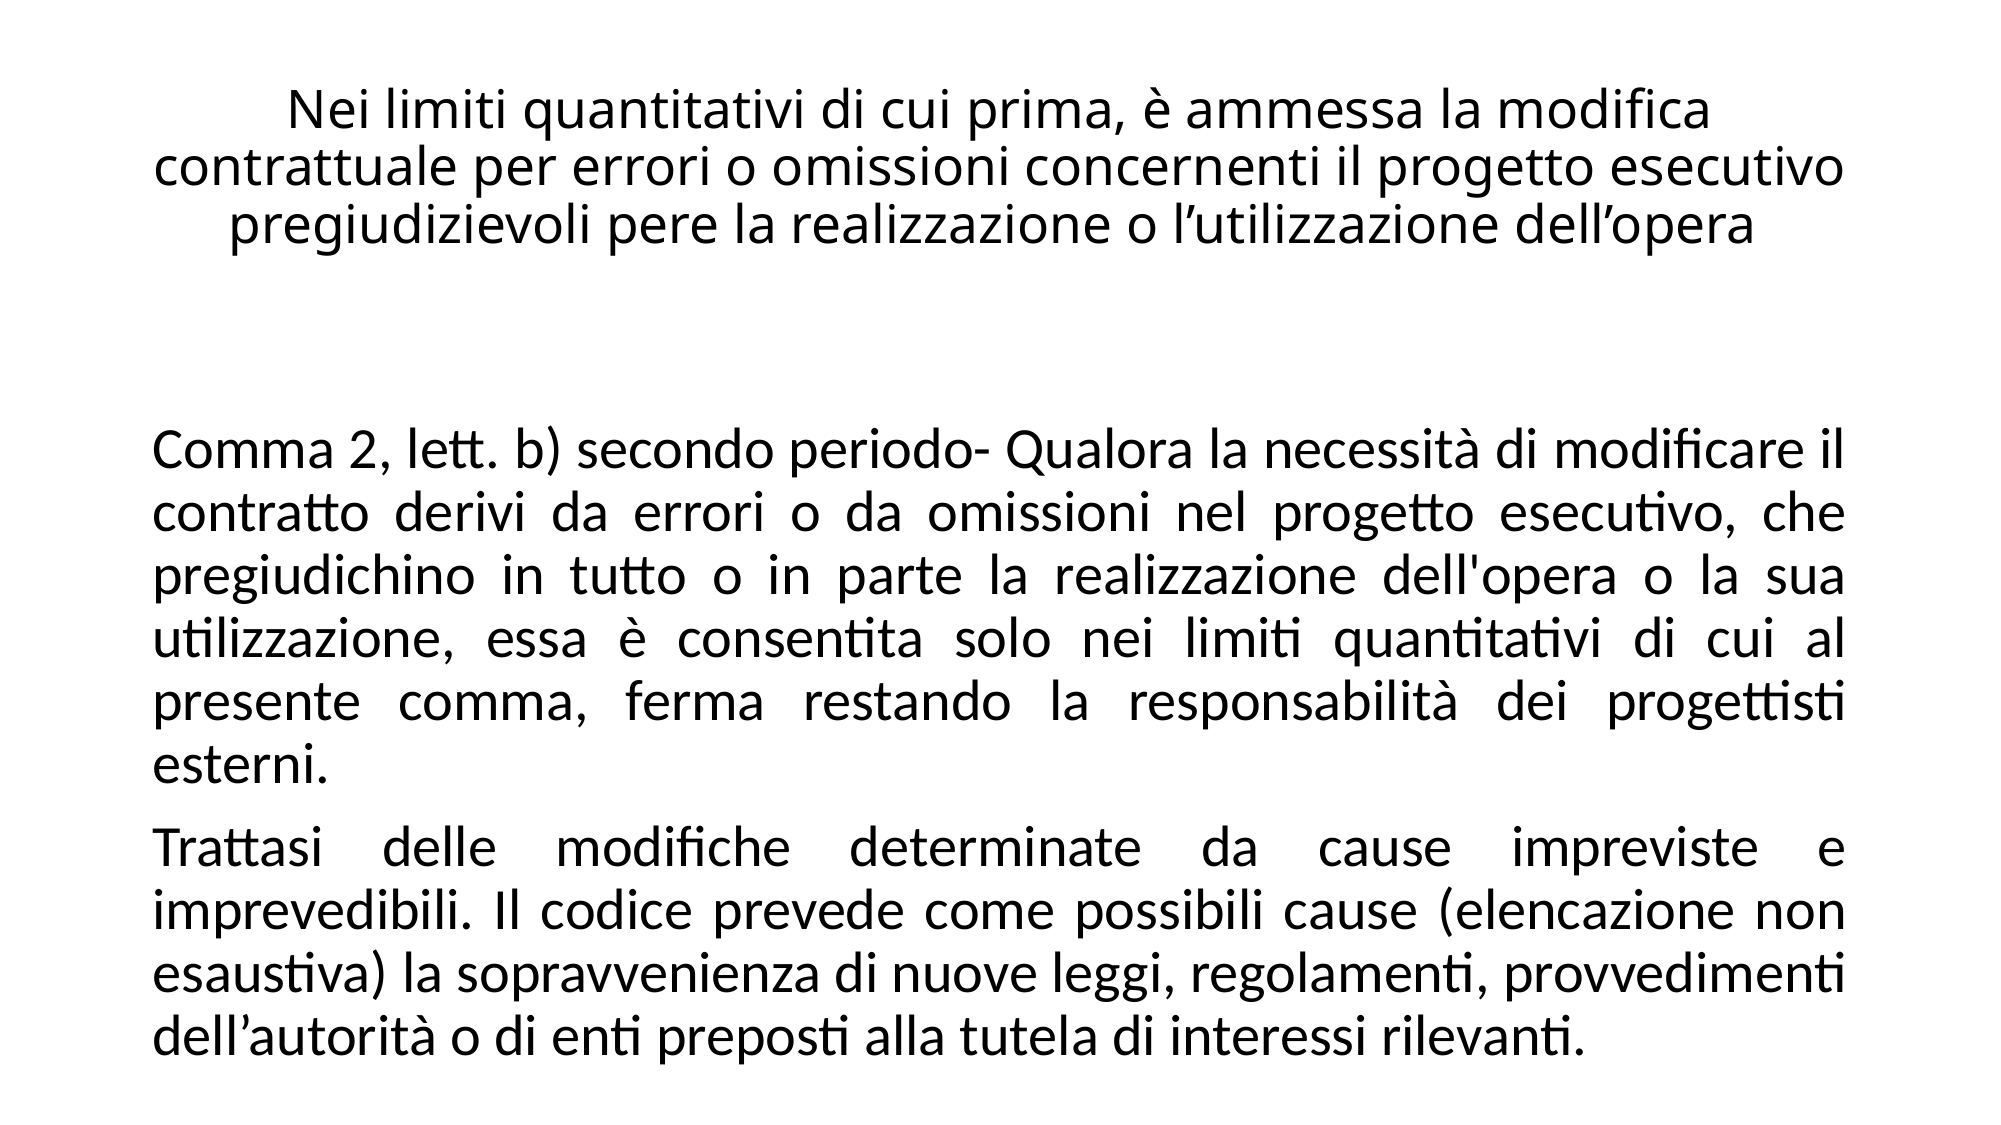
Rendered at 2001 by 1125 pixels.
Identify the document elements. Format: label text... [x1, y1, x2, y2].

list Comma 2, lett. b) secondo periodo- Qualora la necessità di modificare il contratto derivi da errori o da omissioni nel progetto esecutivo, che pregiudichino in tutto o in parte la realizzazione dell'opera o la sua utilizzazione, essa è consentita solo nei limiti quantitativi di cui al presente comma, ferma restando la responsabilità dei progettisti esterni. Trattasi delle modifiche determinate da cause impreviste e imprevedibili. Il codice prevede come possibili cause (elencazione non esaustiva) la sopravvenienza di nuove leggi, regolamenti, provvedimenti dell’autorità o di enti preposti alla tutela di interessi rilevanti. [137, 411, 1863, 1125]
title Nei limiti quantitativi di cui prima, è ammessa la modifica contrattuale per errori o omissioni concernenti il progetto esecutivo pregiudizievoli pere la realizzazione o l’utilizzazione dell’opera [137, 59, 1863, 278]
